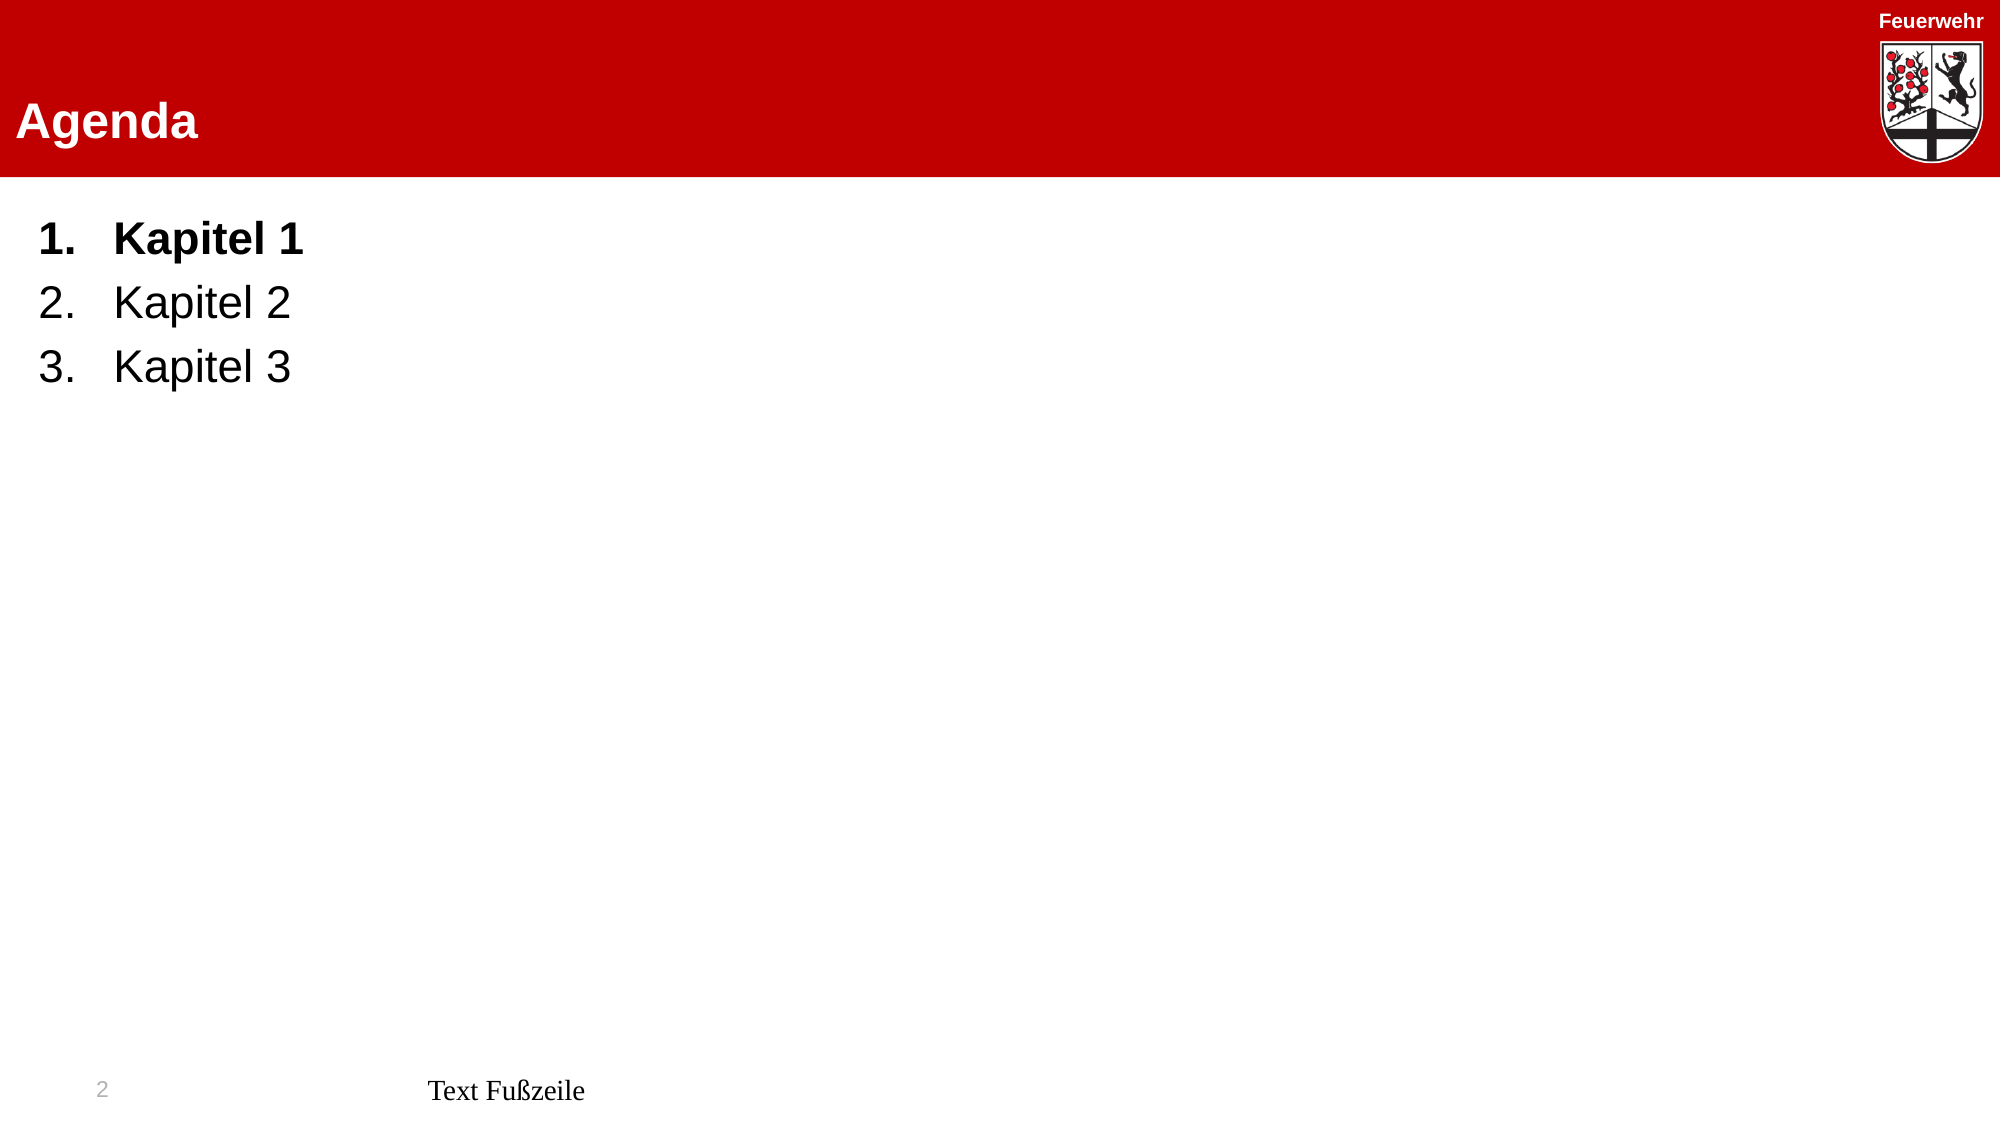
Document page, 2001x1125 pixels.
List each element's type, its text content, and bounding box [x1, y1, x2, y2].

footer Text Fußzeile [125, 1052, 888, 1125]
picture [1879, 40, 1984, 164]
title Agenda [0, 66, 1662, 171]
slide_number 2 [0, 1052, 124, 1125]
list Kapitel 1 Kapitel 2 Kapitel 3 [0, 177, 1662, 1052]
